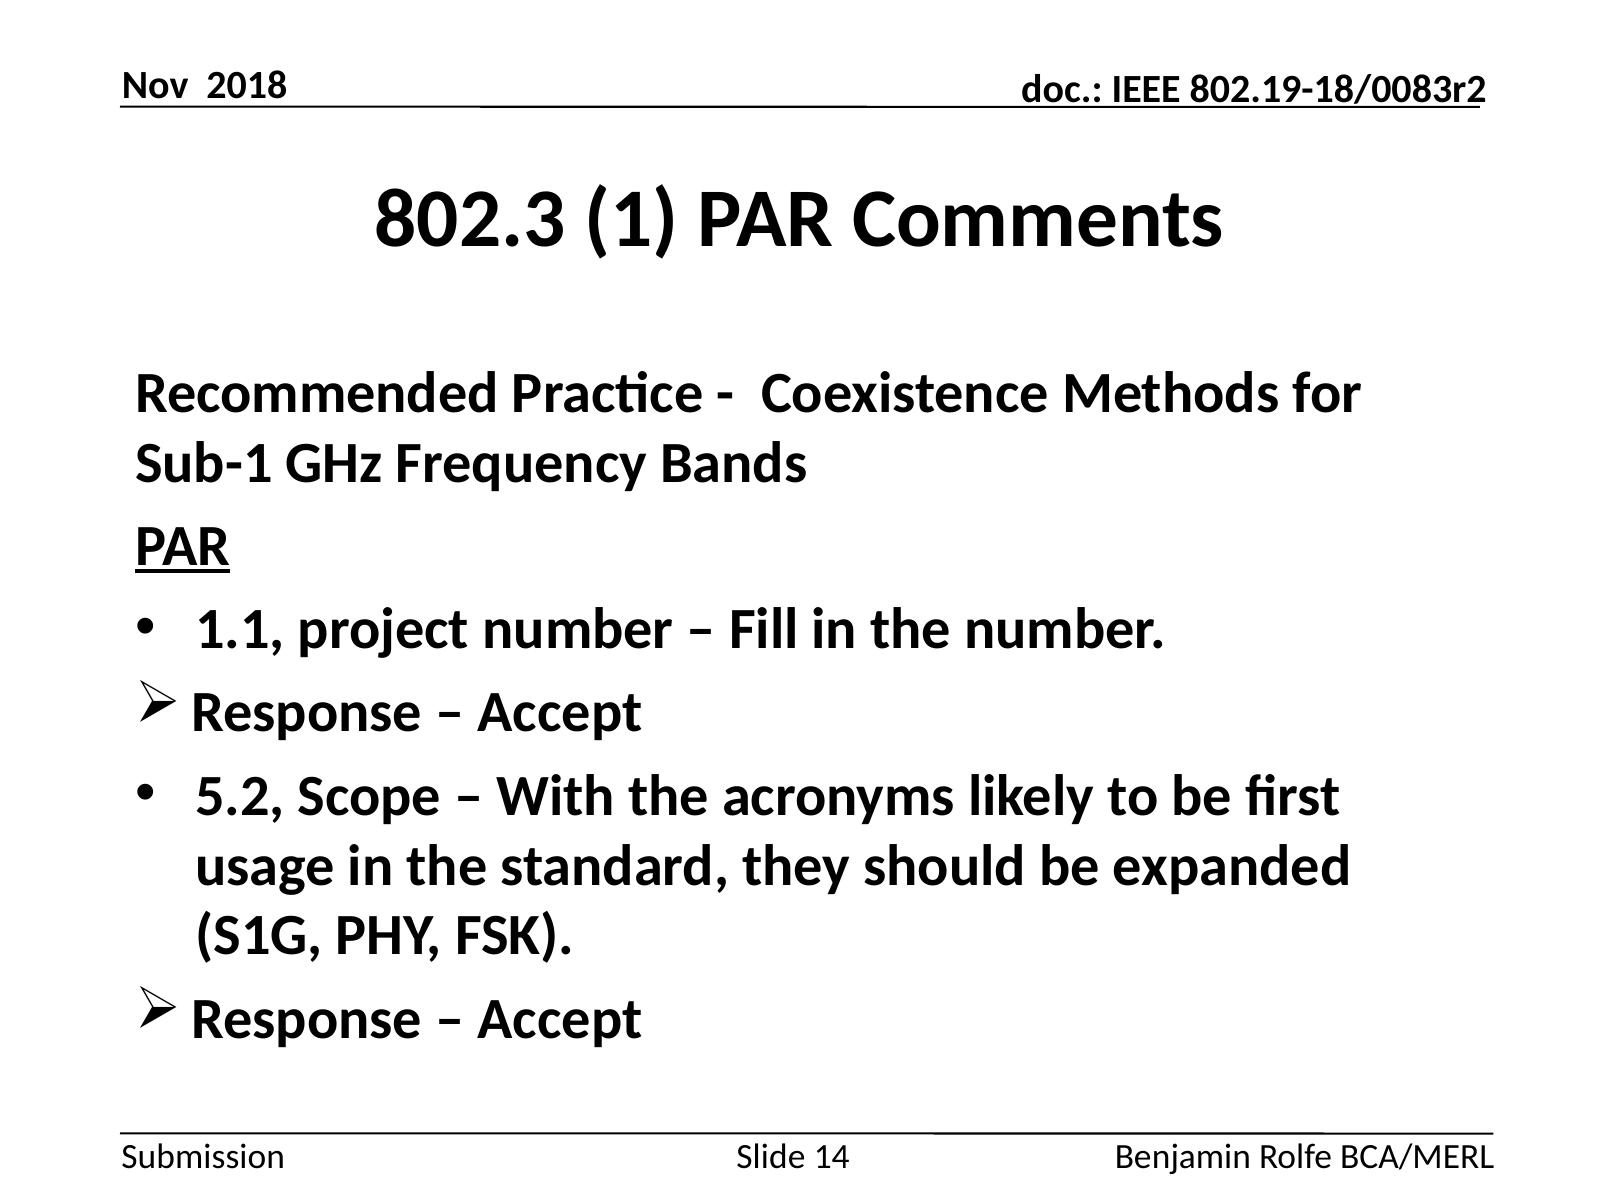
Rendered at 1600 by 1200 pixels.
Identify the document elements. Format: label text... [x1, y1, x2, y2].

list Recommended Practice - Coexistence Methods for Sub-1 GHz Frequency Bands PAR 1.1, project number – Fill in the number. Response – Accept 5.2, Scope – With the acronyms likely to be first usage in the standard, they should be expanded (S1G, PHY, FSK). Response – Accept [119, 346, 1480, 1067]
footer Benjamin Rolfe BCA/MERL [937, 1132, 1495, 1174]
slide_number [121, 58, 451, 107]
slide_number Slide 14 [733, 1132, 854, 1197]
title 802.3 (1) PAR Comments [119, 119, 1480, 307]
